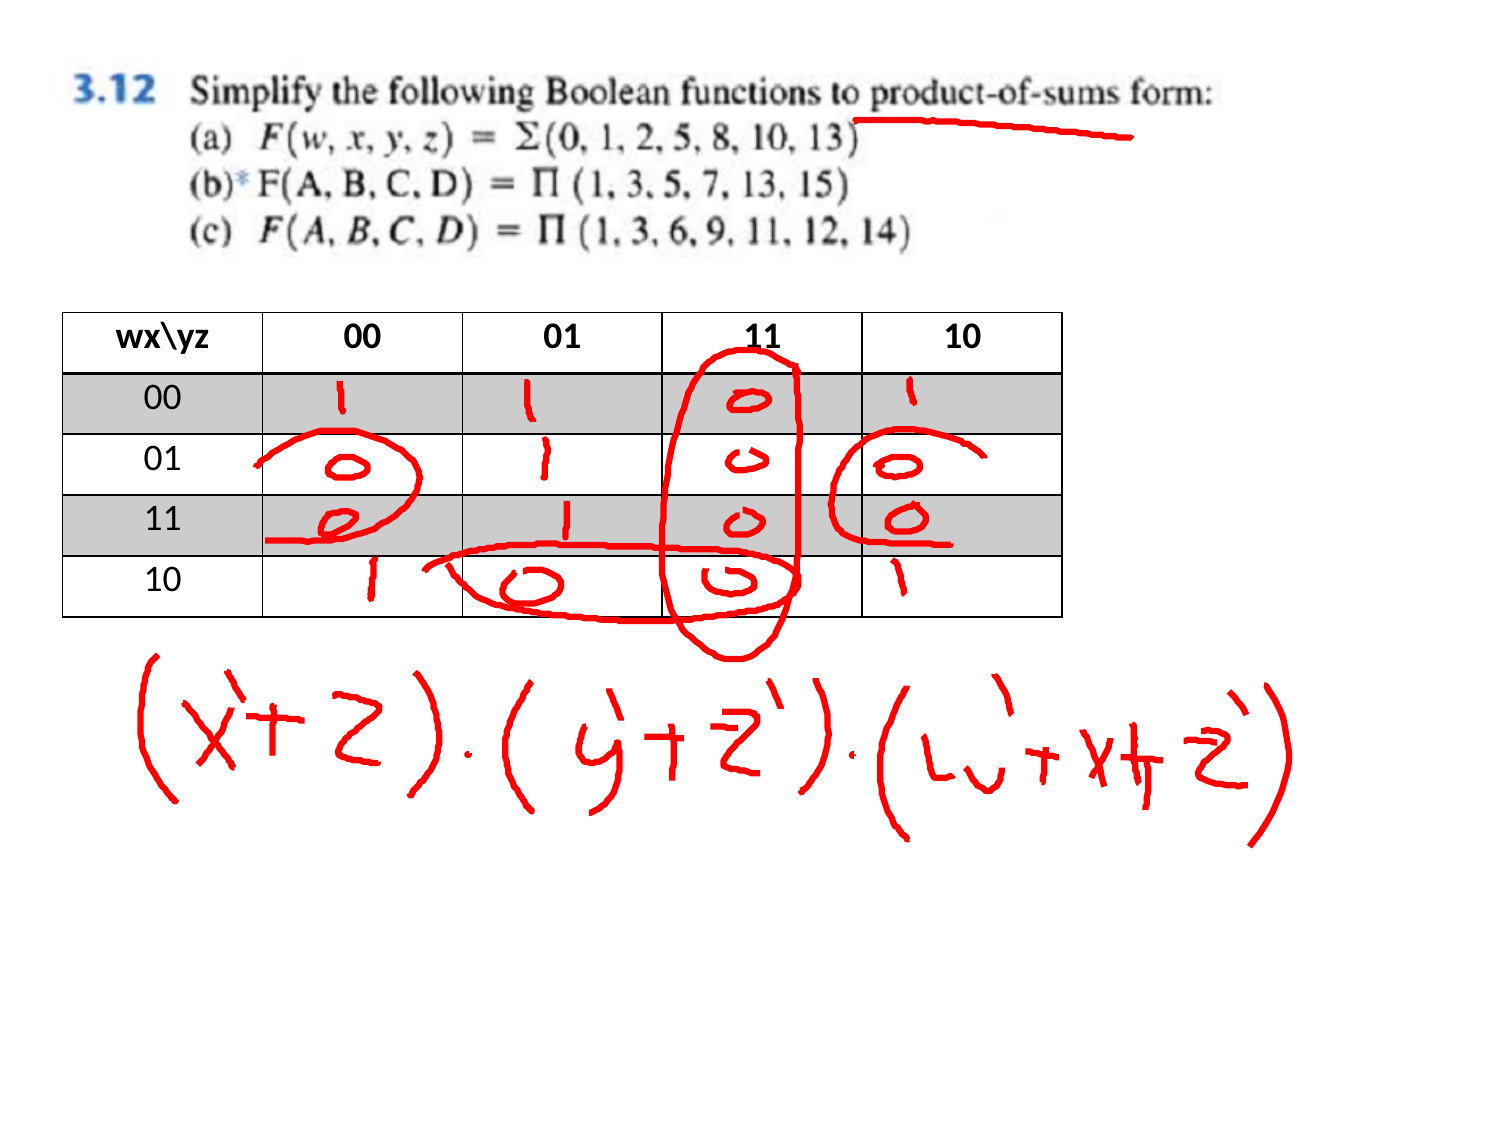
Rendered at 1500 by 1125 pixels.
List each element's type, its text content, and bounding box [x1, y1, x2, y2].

text_box [183, 702, 235, 769]
table_cell [663, 375, 697, 433]
text_box [564, 500, 568, 539]
table_cell [463, 496, 661, 552]
text_box [1041, 756, 1047, 783]
text_box [424, 542, 800, 622]
table_header 00 [263, 313, 462, 372]
text_box [670, 723, 674, 737]
text_box [1197, 728, 1248, 788]
text_box [213, 707, 233, 742]
table_cell [799, 496, 861, 555]
text_box [226, 670, 245, 701]
table_header 01 [463, 313, 661, 372]
text_box [139, 654, 177, 802]
table_cell [863, 375, 1061, 433]
text_box [964, 767, 1003, 792]
text_box [907, 377, 915, 404]
text_box [577, 725, 621, 814]
table_header 10 [863, 313, 1061, 372]
picture [62, 62, 1257, 258]
text_box [661, 349, 801, 573]
text_box [800, 678, 830, 794]
table_header 11 [663, 313, 861, 372]
text_box [879, 685, 910, 840]
text_box [1248, 684, 1290, 848]
table_cell [263, 557, 462, 616]
text_box [246, 715, 305, 722]
text_box [1131, 723, 1141, 785]
text_box [891, 559, 906, 596]
text_box [271, 719, 275, 756]
text_box [829, 428, 985, 546]
text_box [767, 680, 782, 709]
text_box [922, 734, 955, 779]
table_cell [797, 375, 861, 433]
text_box [710, 725, 739, 729]
text_box [671, 739, 675, 781]
text_box [504, 680, 533, 813]
text_box [644, 736, 684, 740]
text_box [608, 688, 622, 721]
text_box [1025, 750, 1060, 759]
text_box [255, 429, 421, 543]
text_box [1099, 738, 1111, 765]
text_box [339, 380, 344, 413]
text_box [197, 741, 215, 766]
table_cell [373, 435, 462, 494]
table_cell [263, 496, 462, 555]
text_box [409, 671, 441, 797]
text_box [524, 381, 534, 422]
text_box [1228, 690, 1248, 716]
table_cell [863, 496, 1061, 555]
table_cell [263, 375, 462, 433]
text_box [542, 438, 549, 479]
table_cell [463, 375, 661, 433]
table_cell [863, 557, 1061, 616]
table_cell 00 [63, 375, 262, 433]
table_cell [785, 557, 861, 616]
table_cell [263, 435, 302, 458]
text_box [1183, 738, 1218, 744]
text_box [271, 704, 275, 716]
text_box [1090, 767, 1098, 779]
text_box [1137, 757, 1164, 761]
table_cell [949, 435, 1061, 494]
table_cell [663, 435, 674, 494]
text_box [993, 673, 1013, 716]
table_header wx\yz [63, 313, 262, 372]
text_box [722, 711, 761, 775]
table_cell [800, 435, 861, 494]
table_cell 10 [63, 557, 262, 616]
table_cell [463, 586, 550, 616]
table_cell 11 [63, 496, 262, 555]
text_box [332, 693, 381, 764]
table_cell 01 [63, 435, 262, 494]
table_cell [463, 435, 661, 494]
text_box [676, 597, 791, 660]
text_box [1081, 729, 1106, 787]
text_box [369, 556, 376, 600]
text_box [1144, 760, 1150, 811]
